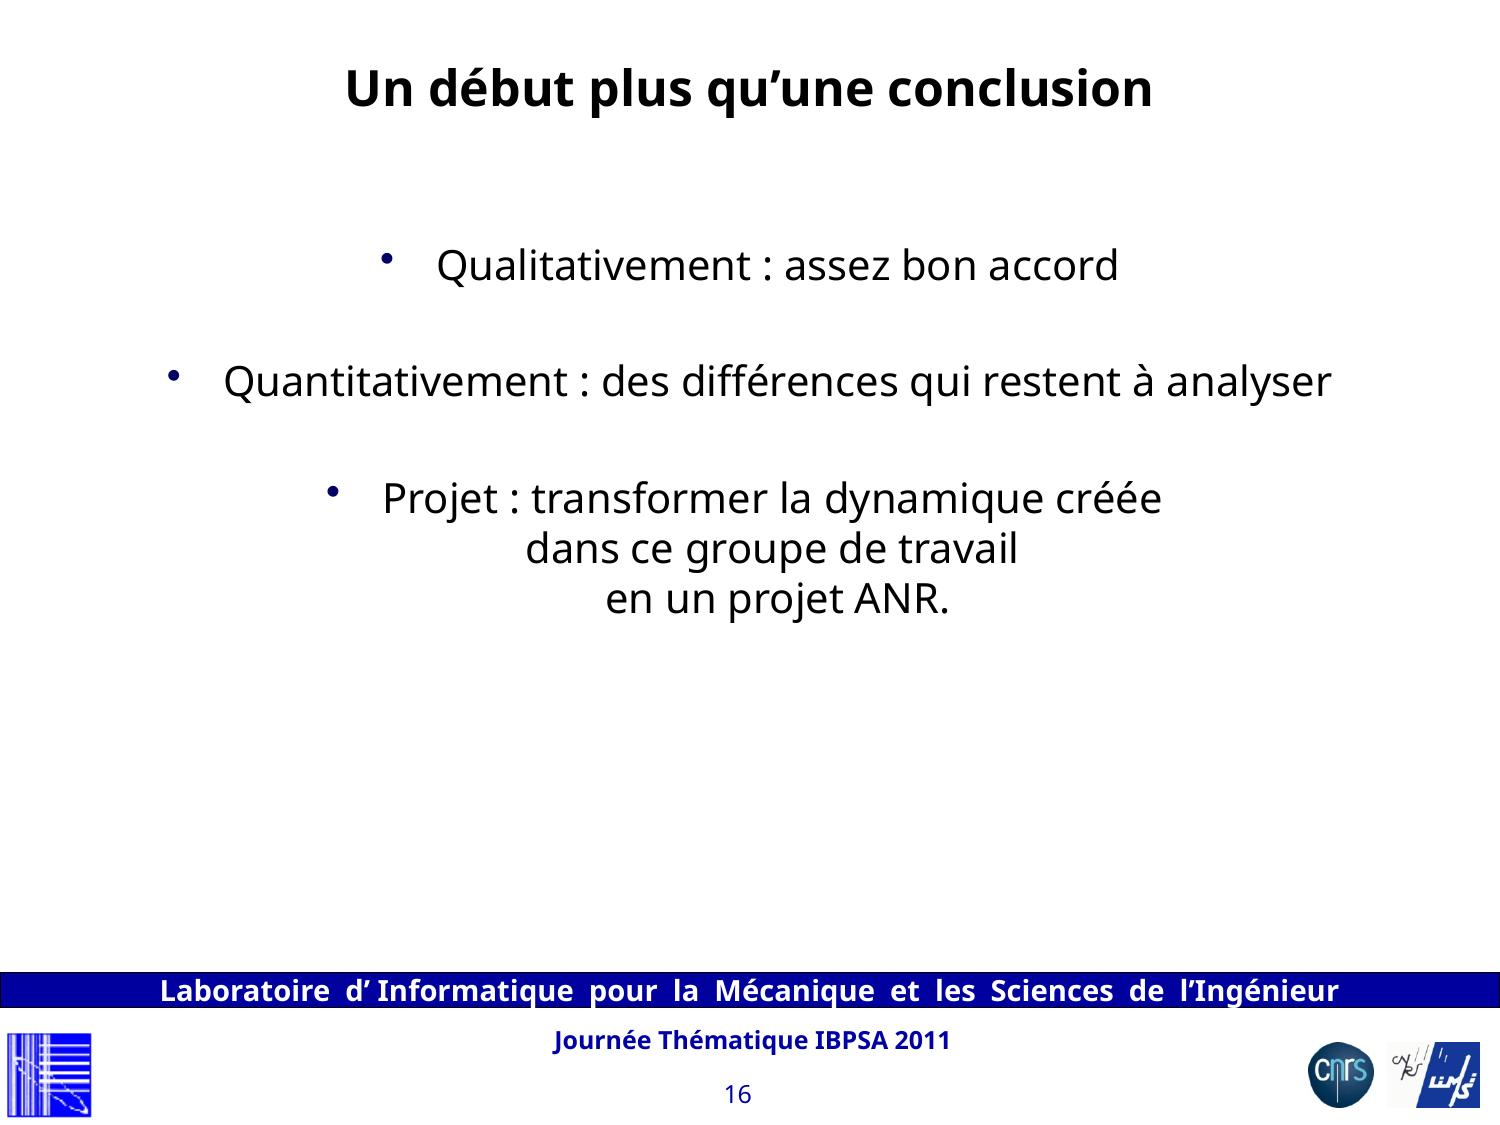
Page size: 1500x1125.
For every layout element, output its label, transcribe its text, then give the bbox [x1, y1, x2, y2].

list Qualitativement : assez bon accord Quantitativement : des différences qui restent à analyser Projet : transformer la dynamique créée dans ce groupe de travail en un projet ANR. [29, 172, 1471, 949]
footer Journée Thématique IBPSA 2011 [445, 1016, 1062, 1060]
slide_number 16 [562, 1065, 913, 1125]
picture [1387, 1042, 1480, 1108]
picture [6, 1032, 93, 1119]
picture [1308, 1042, 1374, 1108]
title Un début plus qu’une conclusion [0, 0, 1500, 161]
